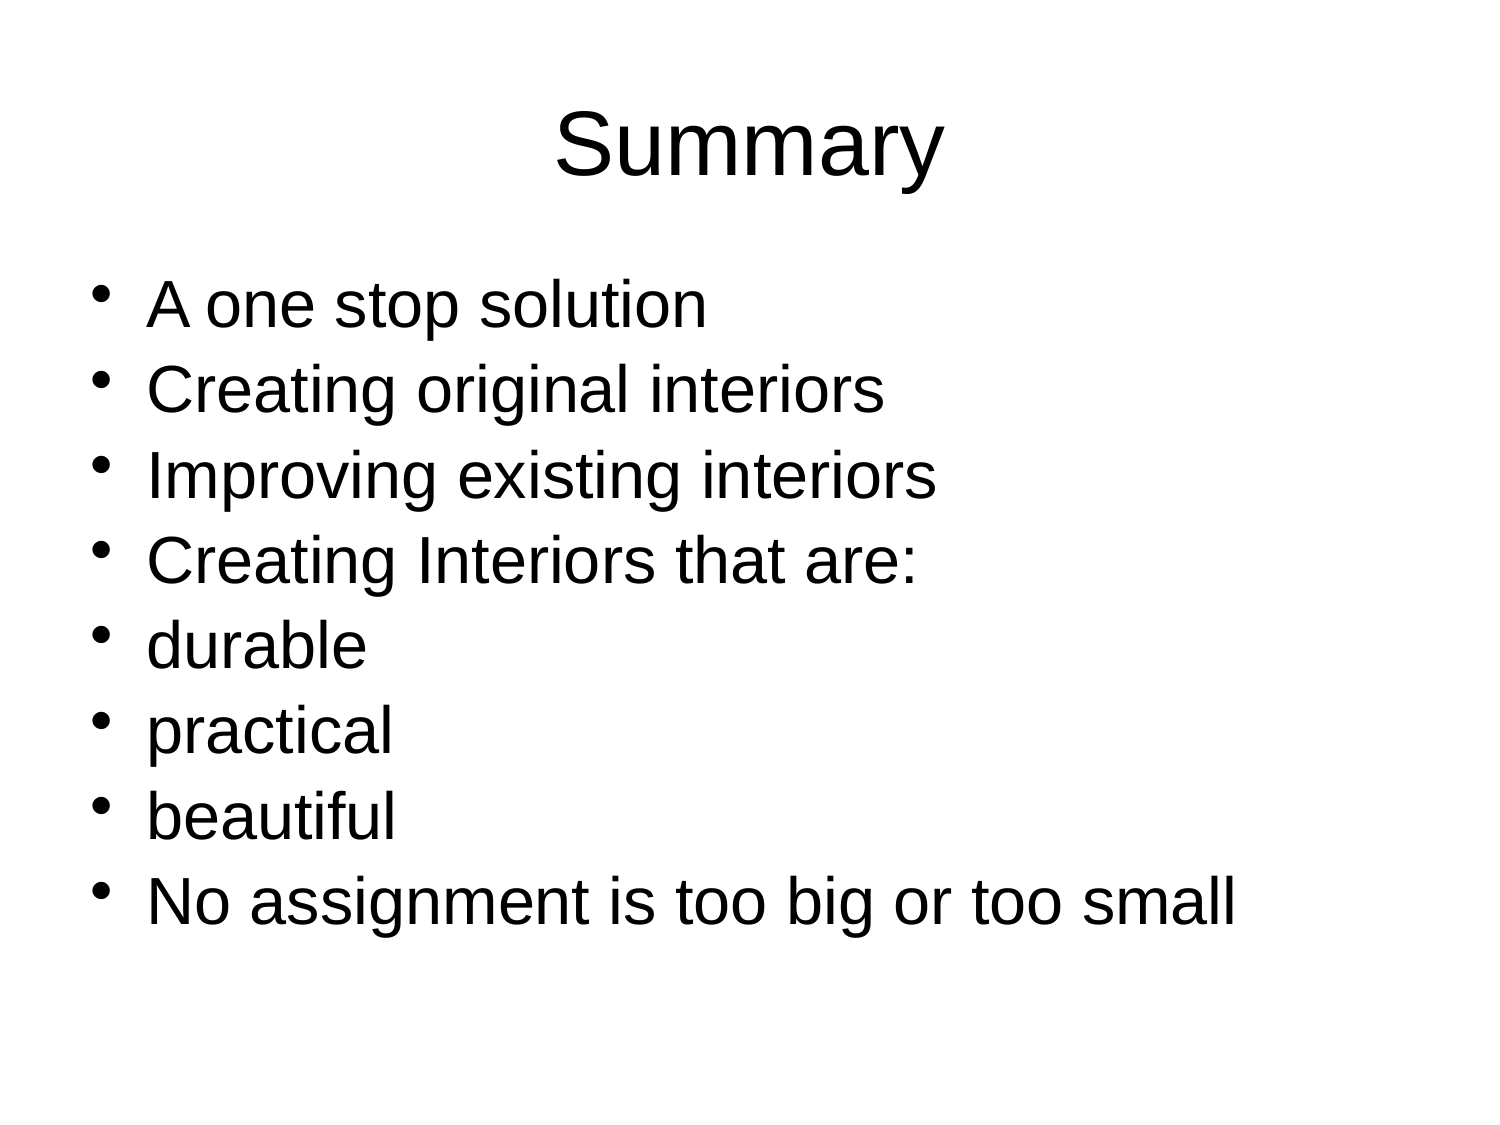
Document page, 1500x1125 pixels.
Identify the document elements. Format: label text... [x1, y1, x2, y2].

list A one stop solution Creating original interiors Improving existing interiors Creating Interiors that are: durable practical beautiful No assignment is too big or too small [74, 262, 1426, 1006]
title Summary [74, 44, 1426, 233]
